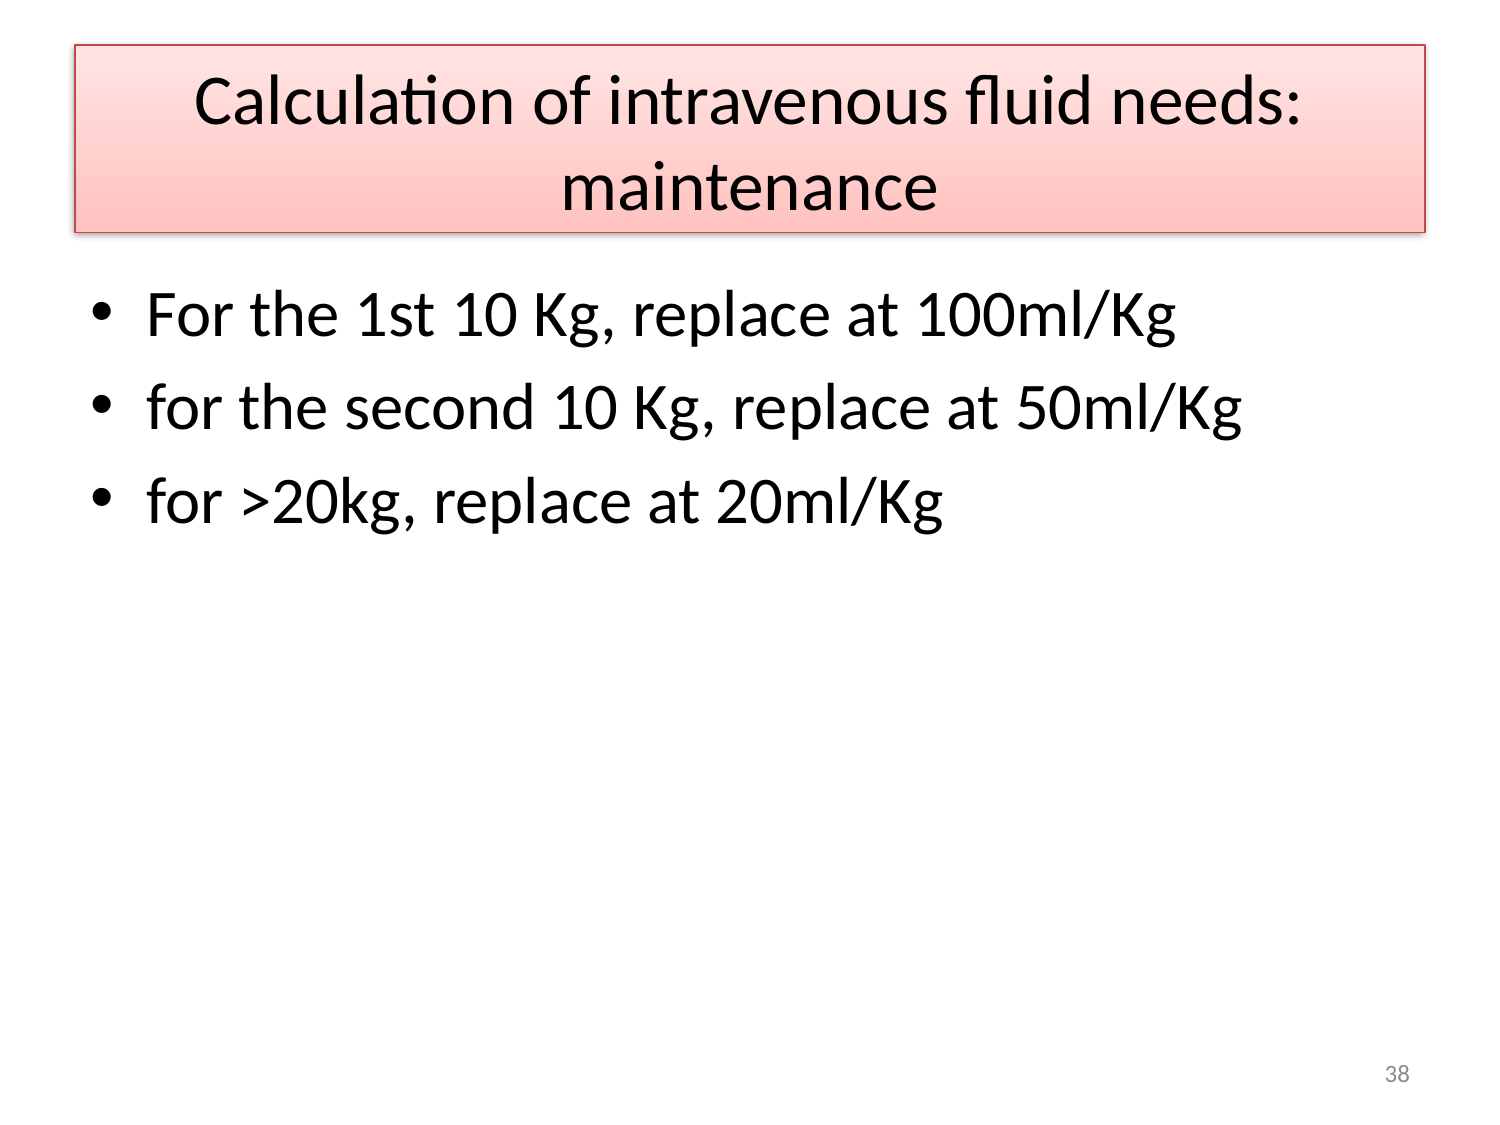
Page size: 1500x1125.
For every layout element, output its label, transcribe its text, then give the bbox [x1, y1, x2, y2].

slide_number 38 [1074, 1042, 1425, 1103]
list For the 1st 10 Kg, replace at 100ml/Kg for the second 10 Kg, replace at 50ml/Kg for >20kg, replace at 20ml/Kg [75, 262, 1425, 1005]
title Calculation of intravenous fluid needs: maintenance [74, 44, 1426, 233]
